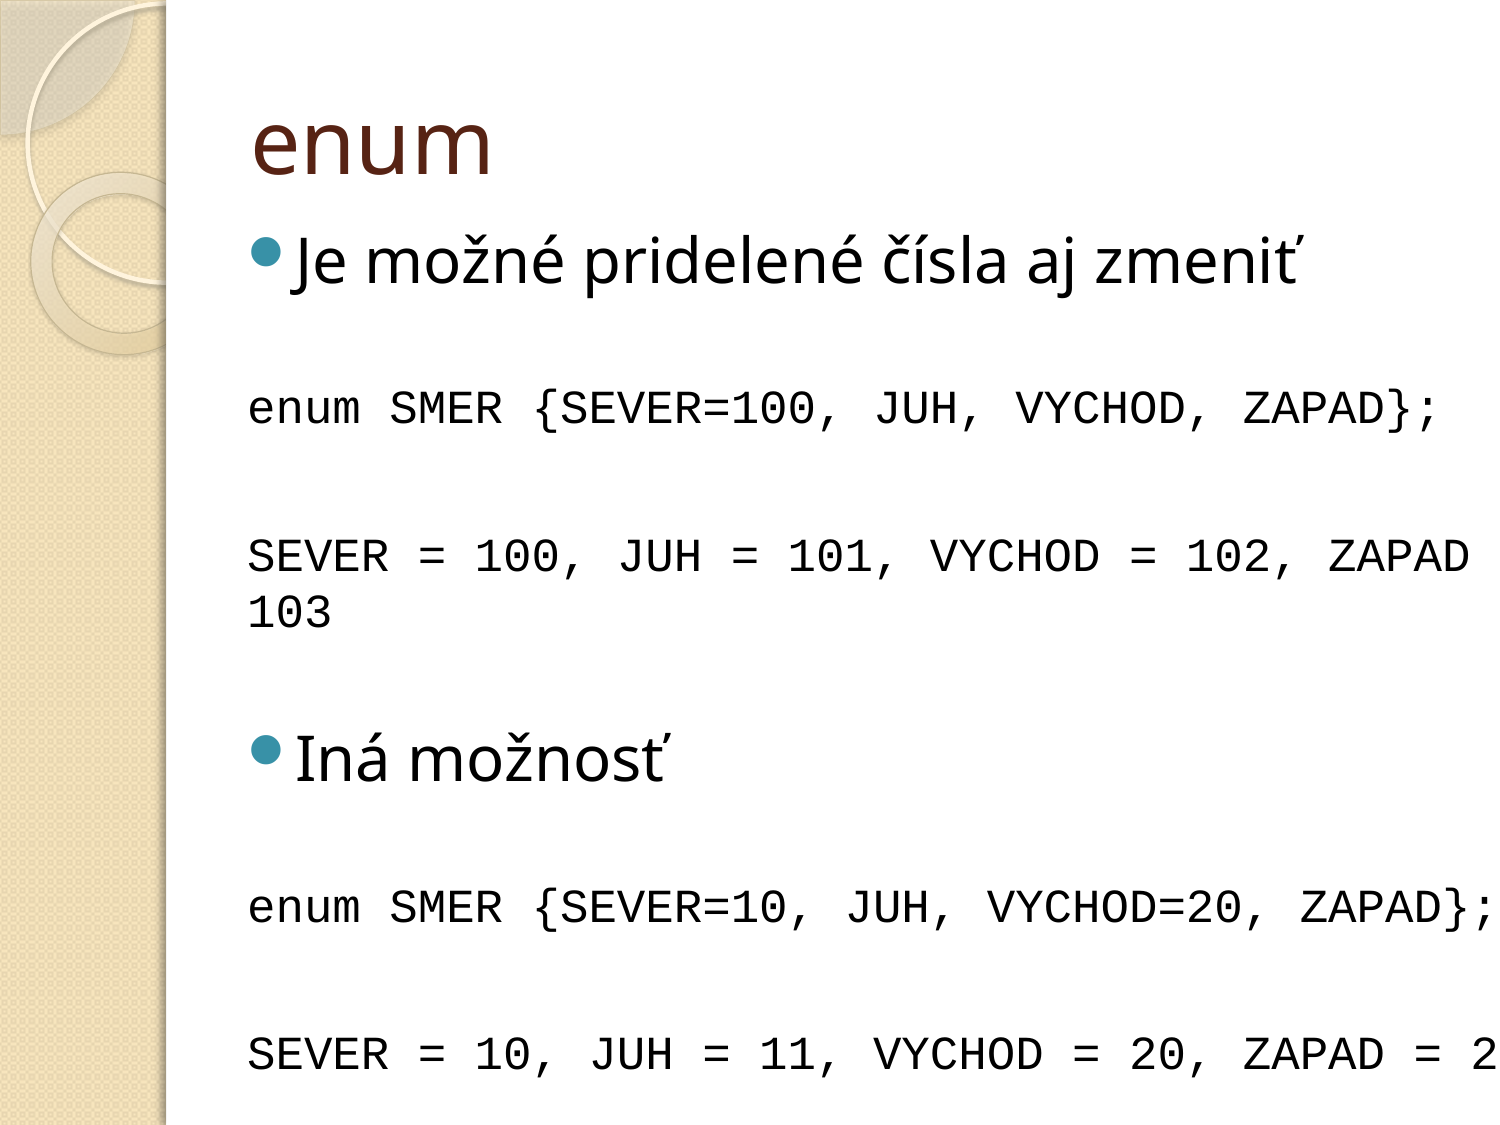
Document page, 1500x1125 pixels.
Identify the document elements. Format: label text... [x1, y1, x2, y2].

list Je možné pridelené čísla aj zmeniť enum SMER {SEVER=100, JUH, VYCHOD, ZAPAD}; SEVER = 100, JUH = 101, VYCHOD = 102, ZAPAD = 103 Iná možnosť enum SMER {SEVER=10, JUH, VYCHOD=20, ZAPAD}; SEVER = 10, JUH = 11, VYCHOD = 20, ZAPAD = 21 [218, 212, 1500, 1100]
title enum [235, 45, 1466, 212]
